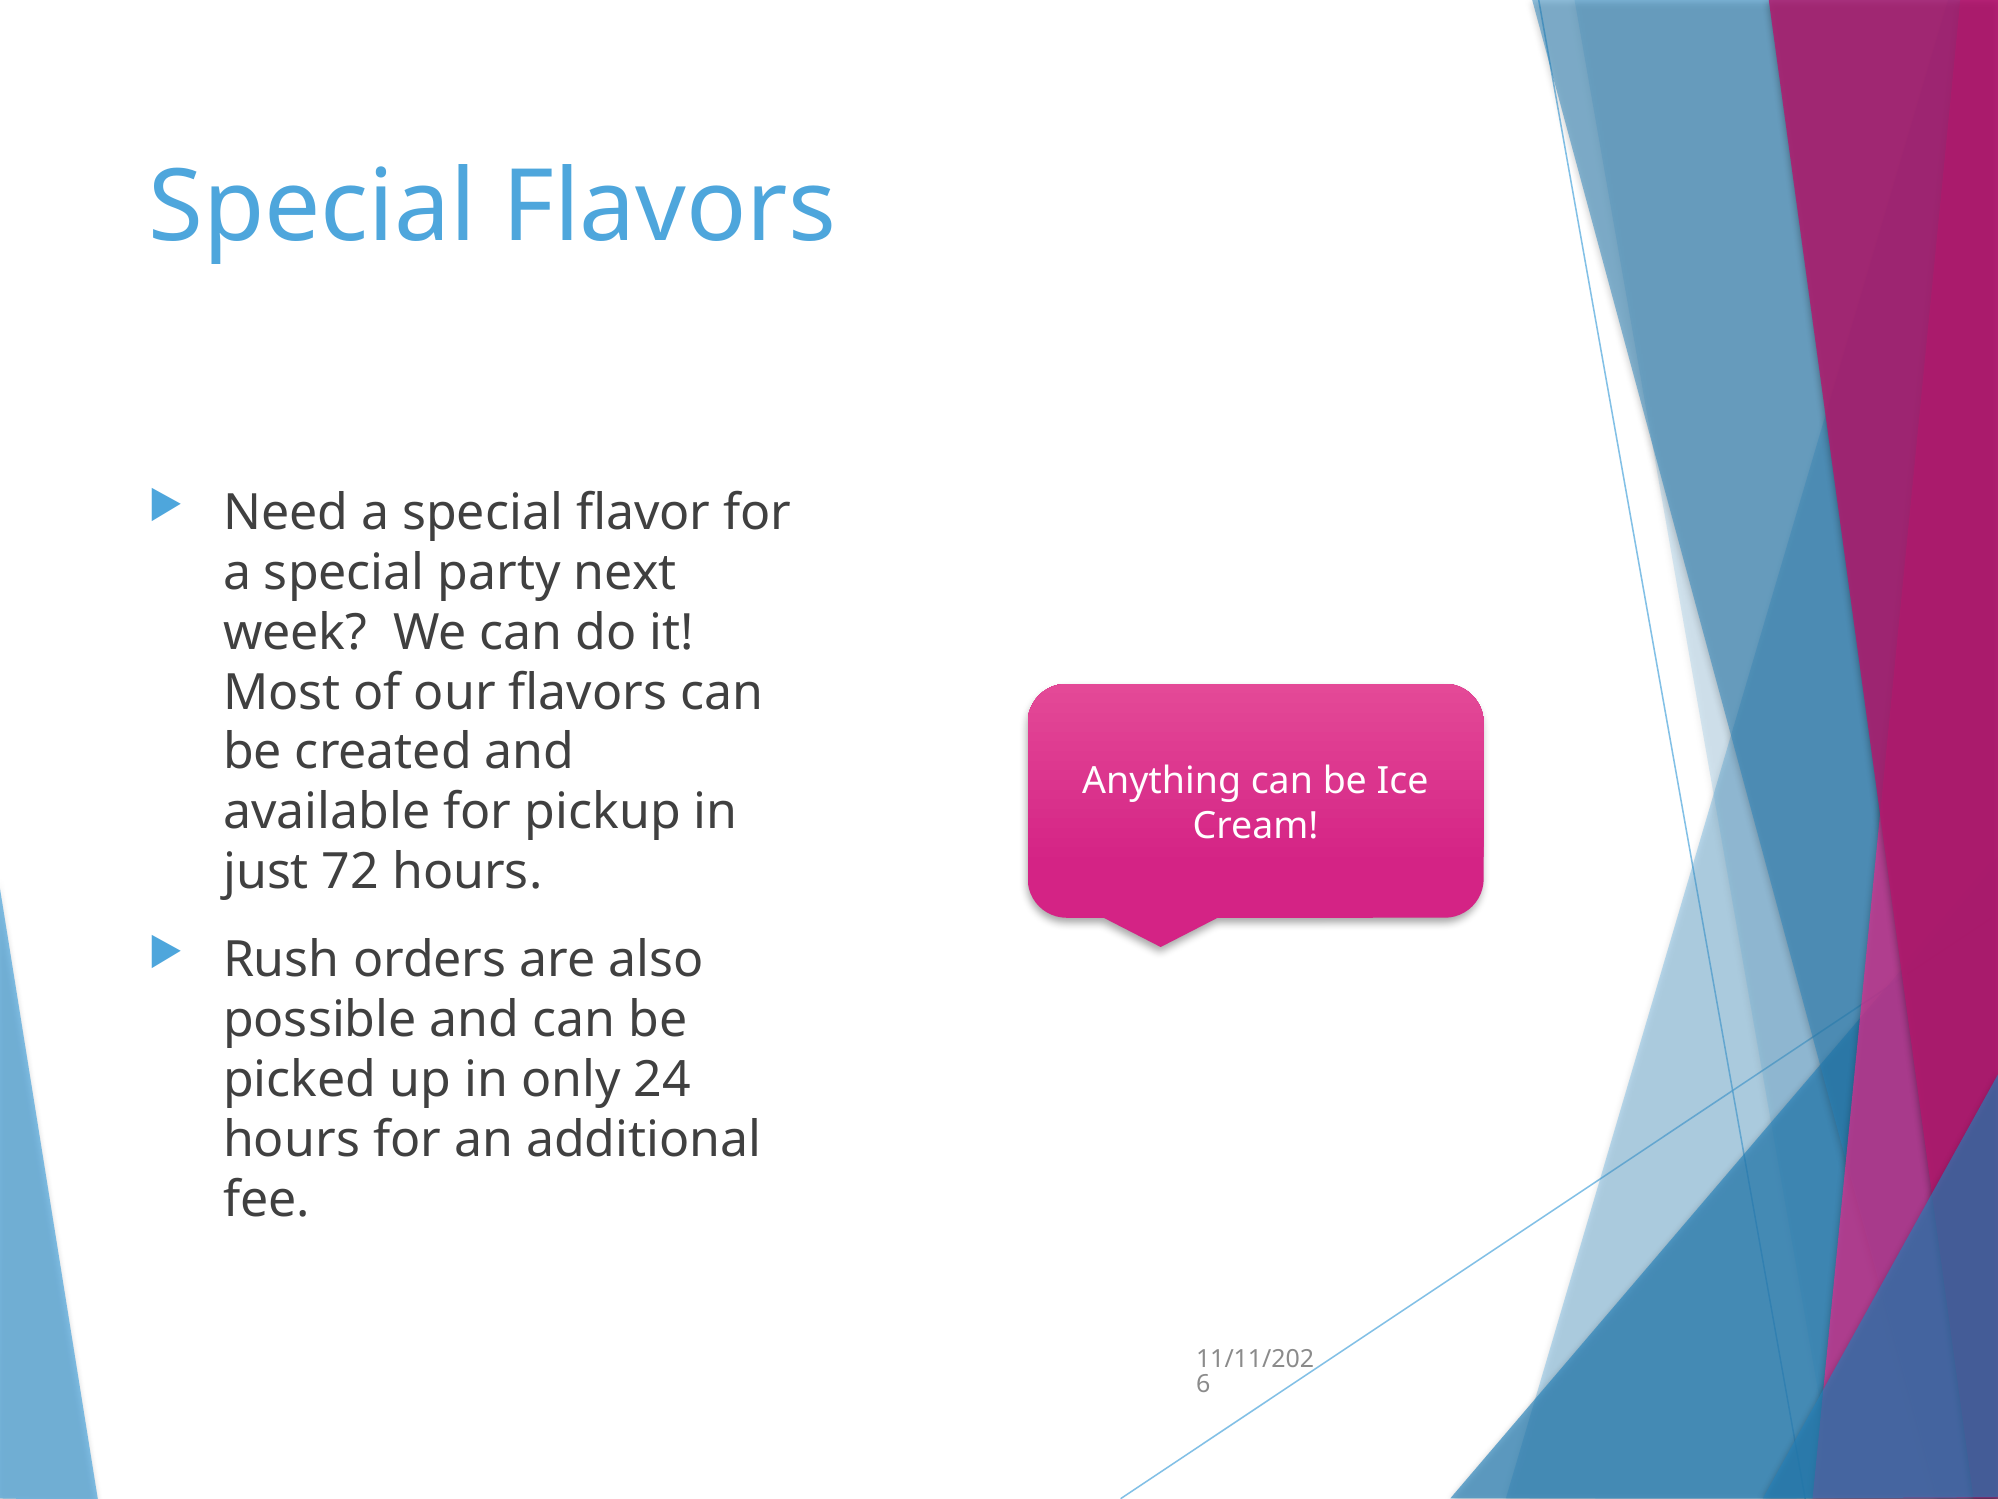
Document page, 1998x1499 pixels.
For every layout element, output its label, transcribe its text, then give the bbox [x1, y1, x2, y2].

title Special Flavors [133, 133, 1521, 422]
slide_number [1181, 1320, 1331, 1400]
list Need a special flavor for a special party next week? We can do it! Most of our flavors can be created and available for pickup in just 72 hours. Rush orders are also possible and can be picked up in only 24 hours for an additional fee. [133, 472, 808, 1320]
text_box Anything can be Ice Cream! [1027, 683, 1484, 948]
